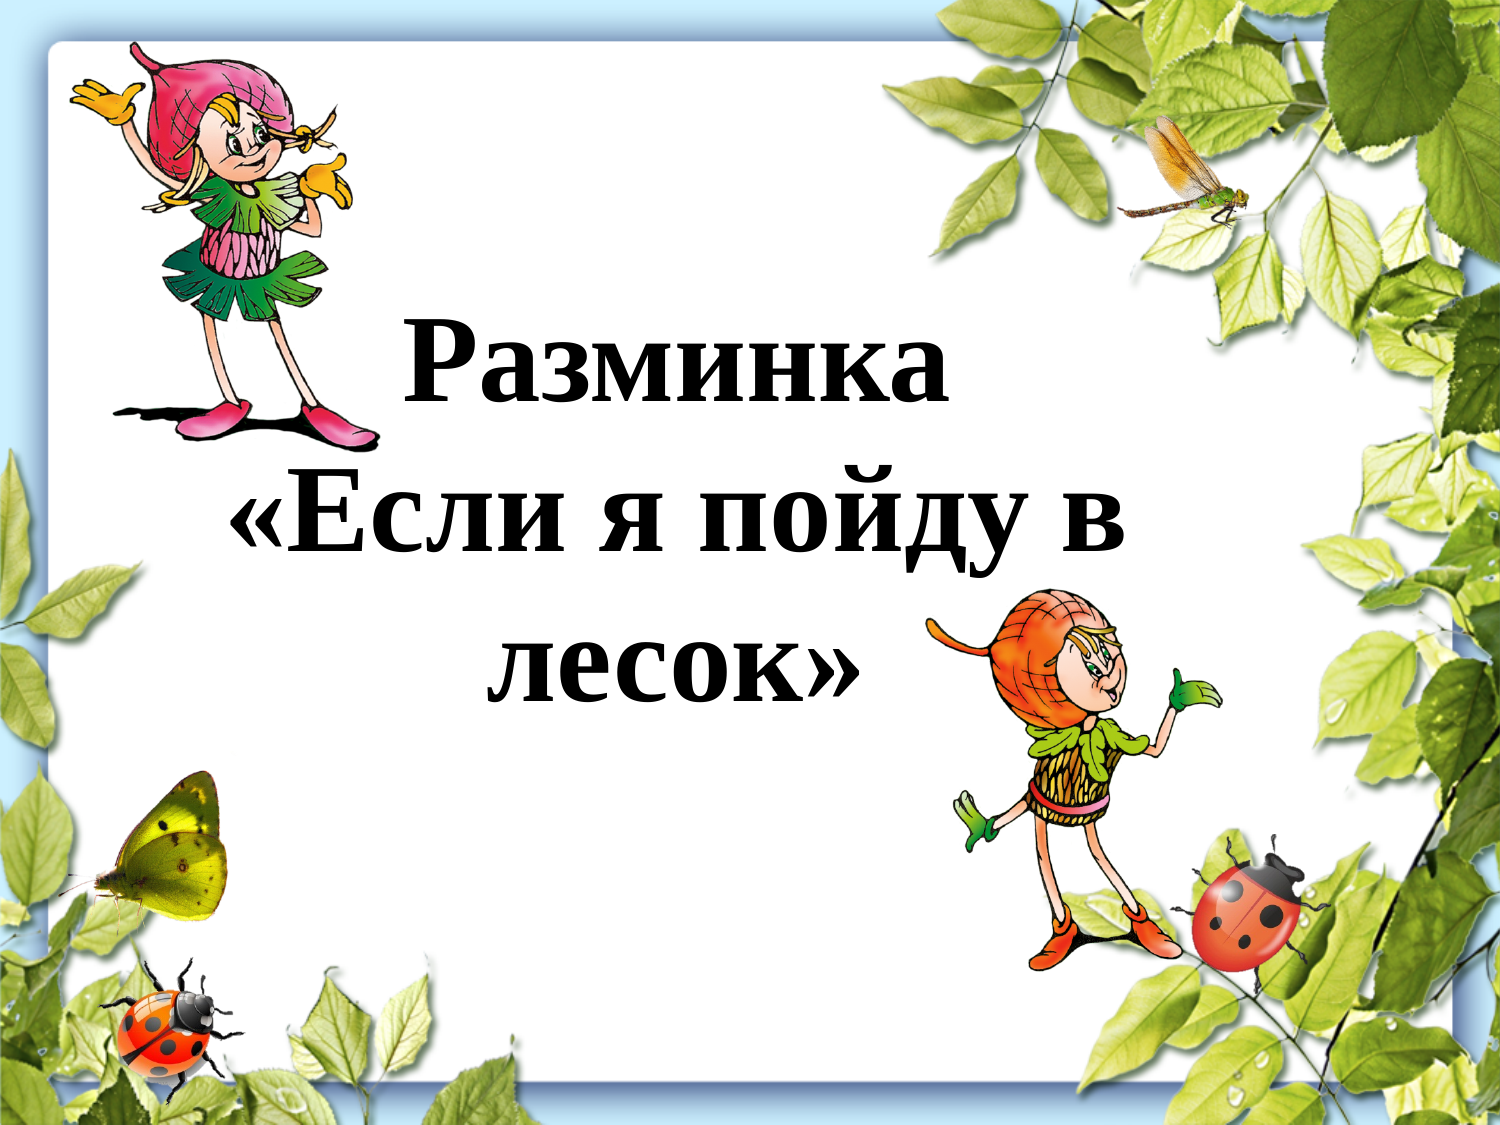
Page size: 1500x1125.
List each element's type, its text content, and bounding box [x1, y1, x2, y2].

text_box Разминка «Если я пойду в лесок» [68, 268, 1286, 884]
text_box [495, 78, 1388, 464]
picture [0, 0, 1500, 1125]
